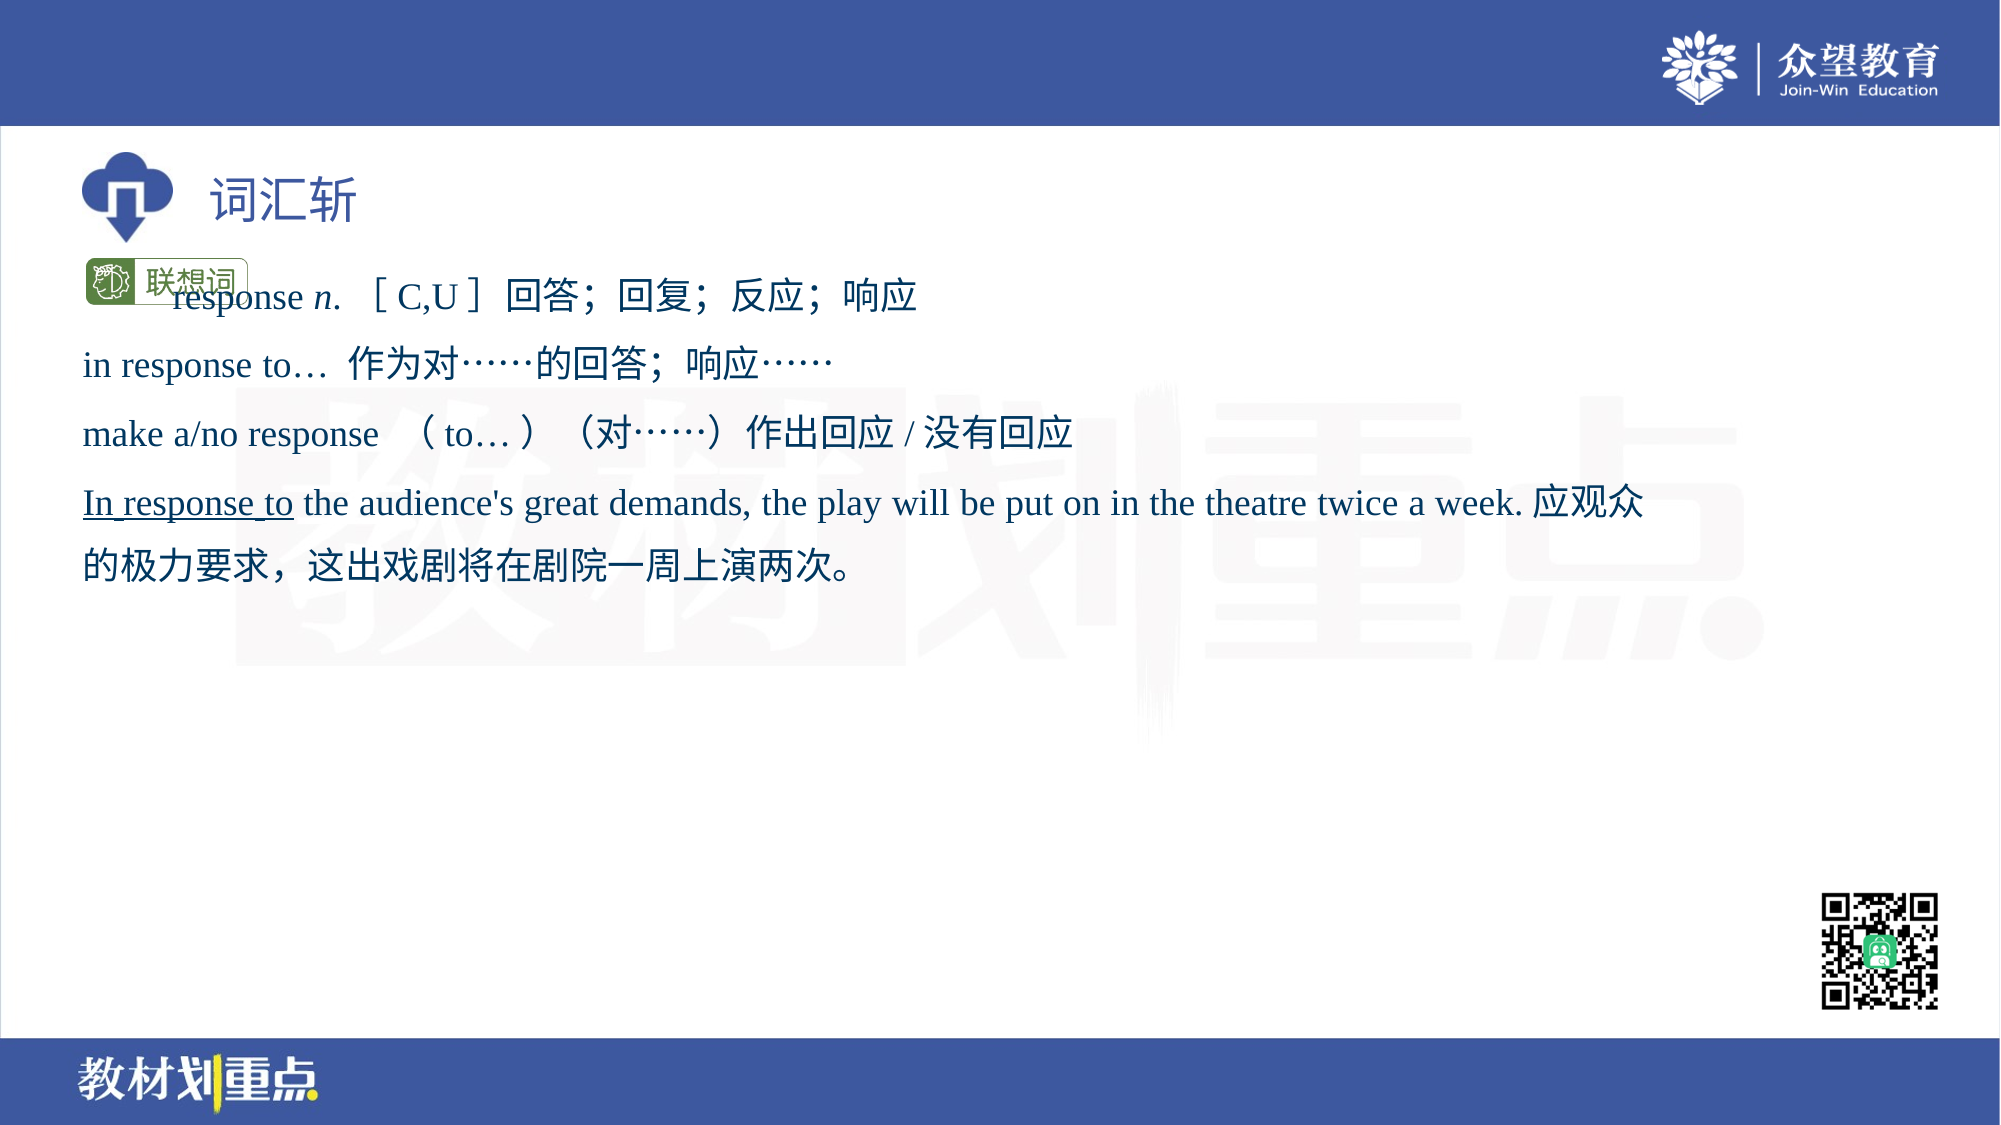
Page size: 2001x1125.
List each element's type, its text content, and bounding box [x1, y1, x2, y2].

picture [0, 0, 2000, 1125]
text_box response n.［C,U］回答；回复；反应；响应 in response to… 作为对……的回答；响应…… make a/no response （to…）（对……）作出回应/没有回应 In response to the audience's great demands, the play will be put on in the theatre twice a week.应观众 的极力要求，这出戏剧将在剧院一周上演两次。 [82, 247, 1817, 581]
